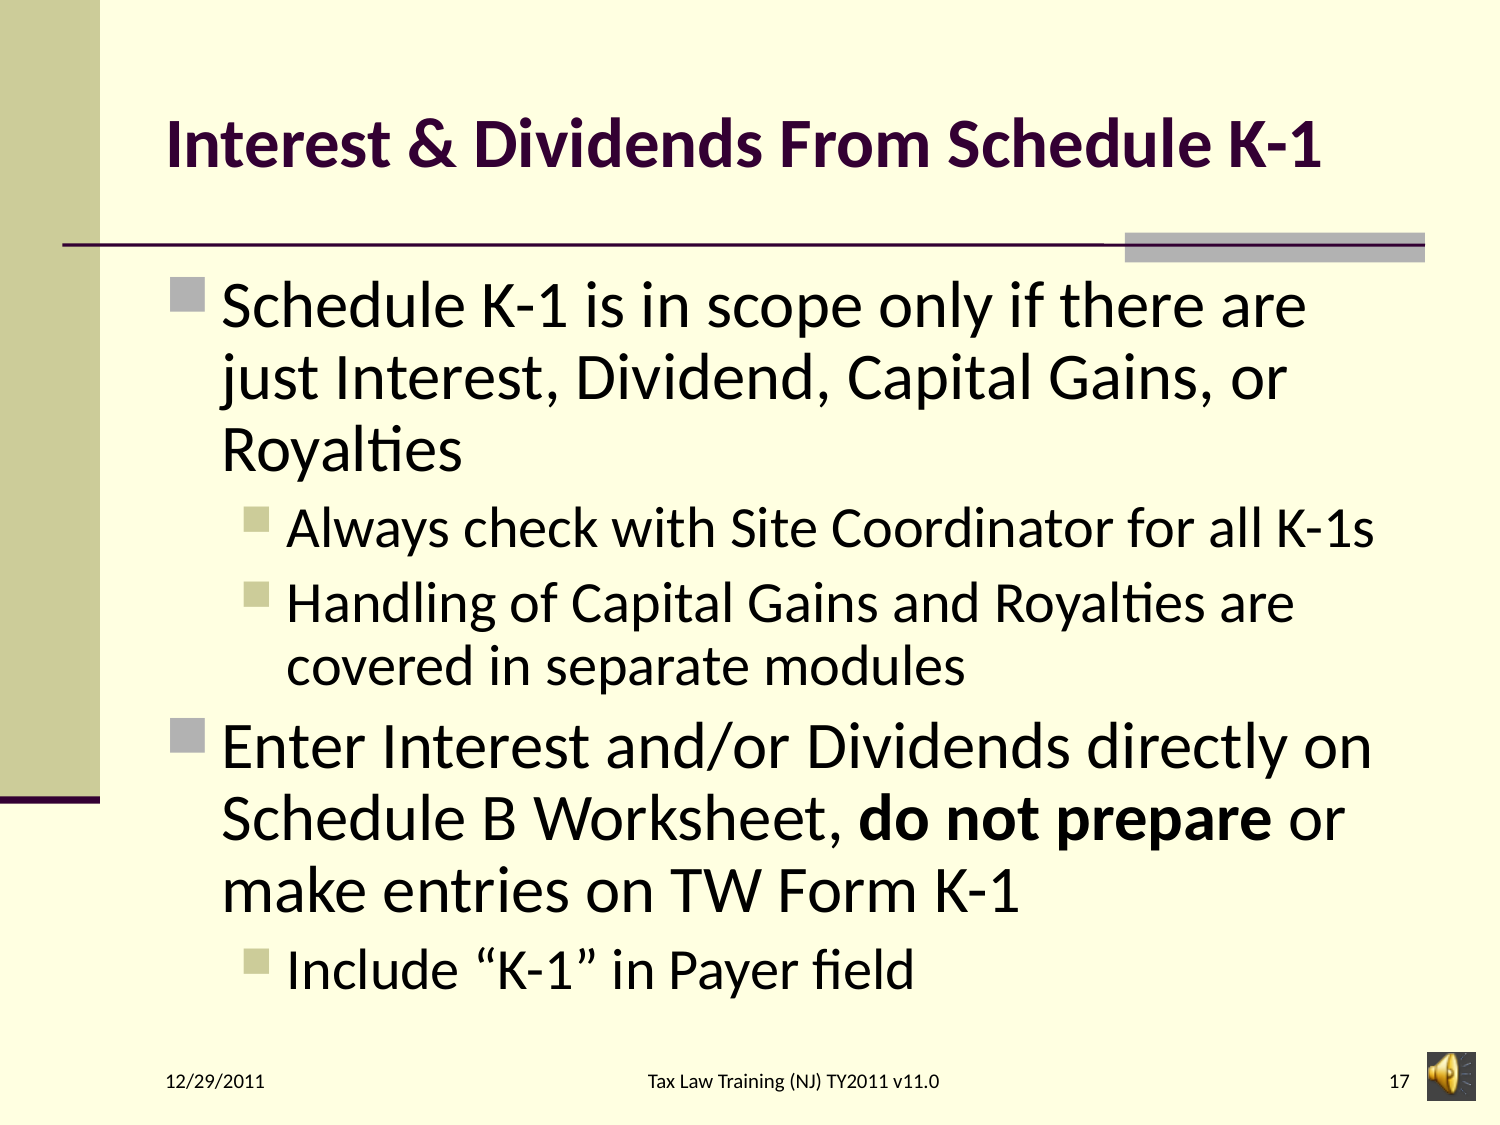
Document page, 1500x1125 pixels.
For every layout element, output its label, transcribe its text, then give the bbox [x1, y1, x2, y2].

slide_number 17 [1112, 1049, 1426, 1101]
picture [1426, 1051, 1477, 1102]
title Interest & Dividends From Schedule K-1 [150, 45, 1425, 234]
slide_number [149, 1050, 476, 1101]
footer Tax Law Training (NJ) TY2011 v11.0 [549, 1049, 1038, 1101]
list Schedule K-1 is in scope only if there are just Interest, Dividend, Capital Gains, or Royalties Always check with Site Coordinator for all K-1s Handling of Capital Gains and Royalties are covered in separate modules Enter Interest and/or Dividends directly on Schedule B Worksheet, do not prepare or make entries on TW Form K-1 Include “K-1” in Payer field [150, 262, 1425, 1038]
